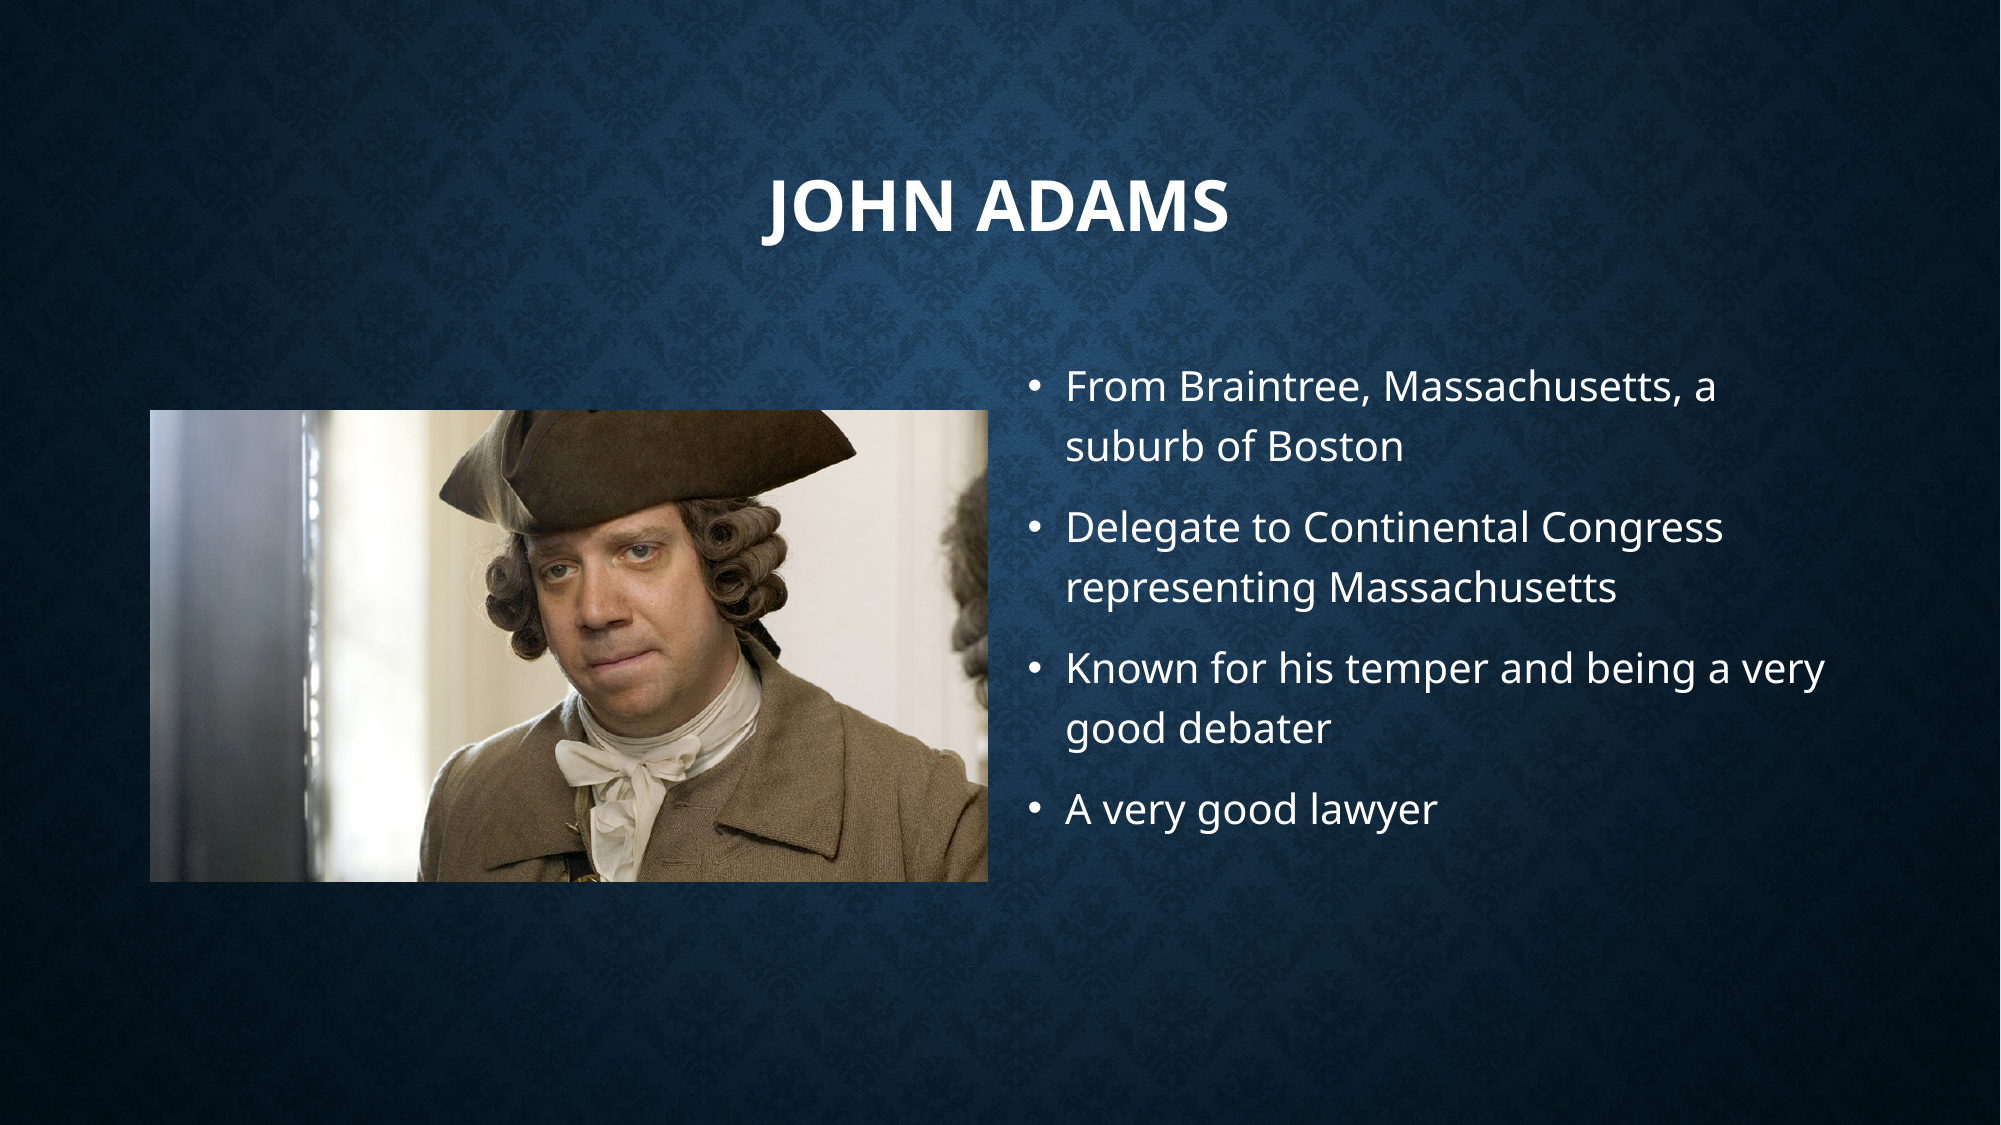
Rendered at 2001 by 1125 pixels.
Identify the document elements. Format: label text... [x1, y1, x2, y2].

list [149, 410, 988, 883]
list From Braintree, Massachusetts, a suburb of Boston Delegate to Continental Congress representing Massachusetts Known for his temper and being a very good debater A very good lawyer [1012, 342, 1849, 950]
title John Adams [149, 99, 1849, 318]
